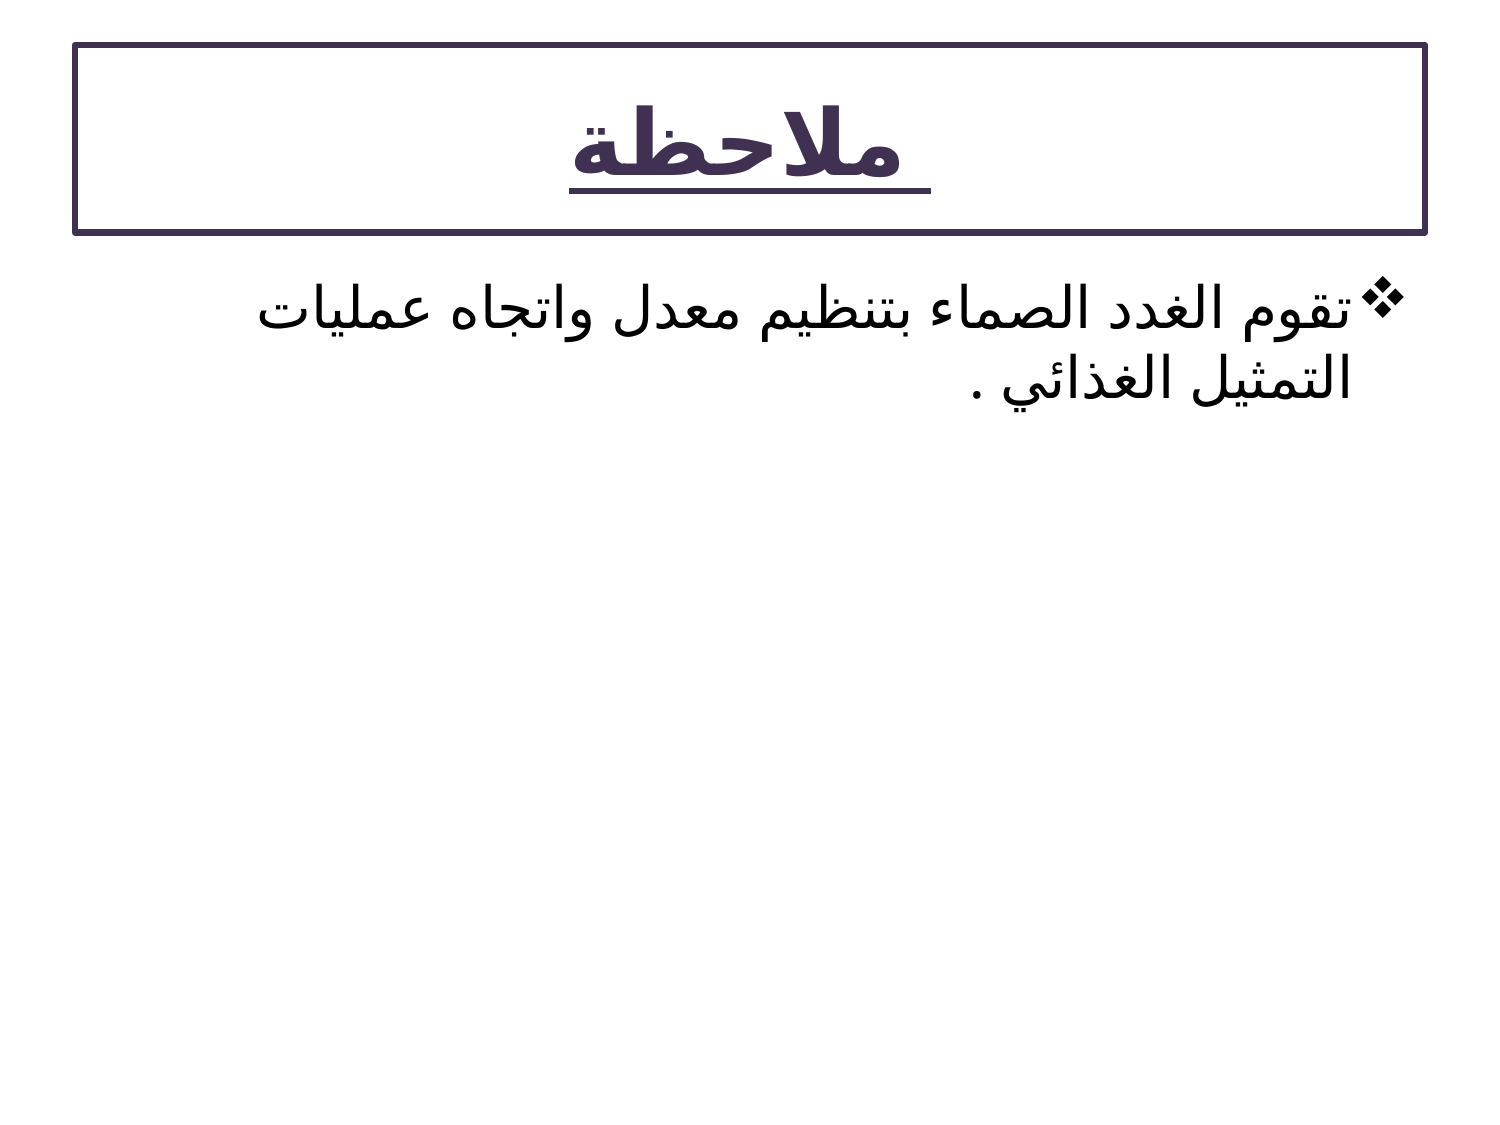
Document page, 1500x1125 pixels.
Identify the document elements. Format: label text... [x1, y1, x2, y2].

list تقوم الغدد الصماء بتنظيم معدل واتجاه عمليات التمثيل الغذائي . [75, 262, 1425, 1005]
title ملاحظة [75, 45, 1425, 233]
